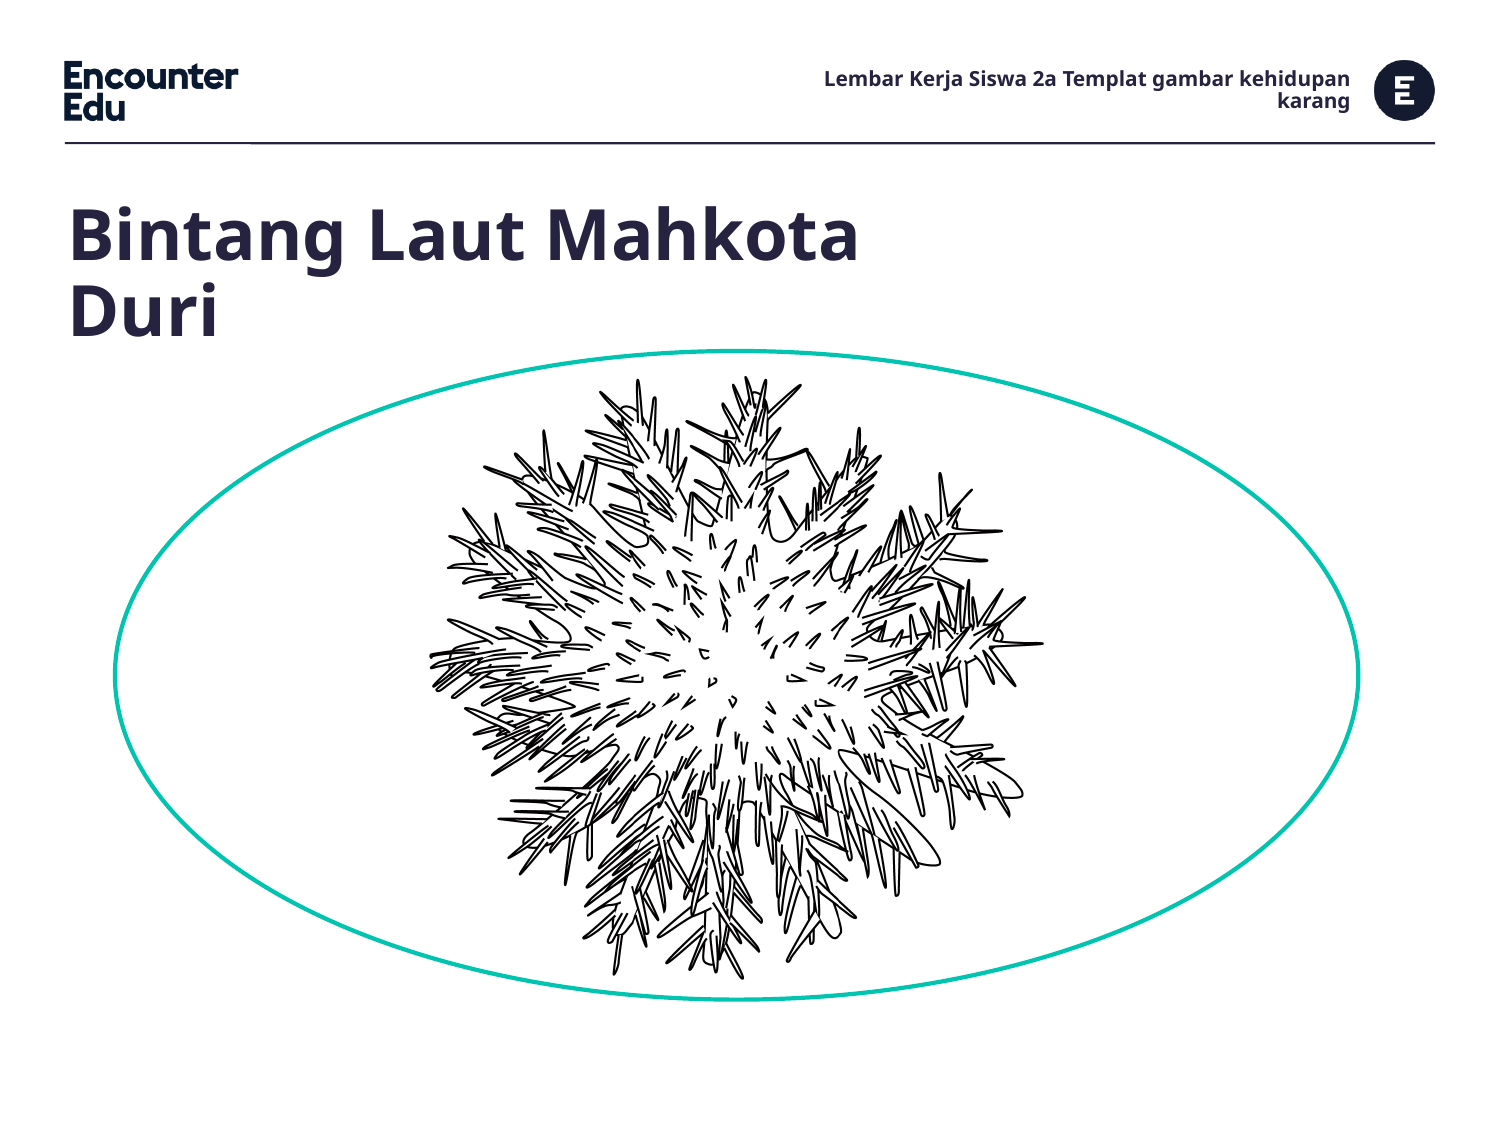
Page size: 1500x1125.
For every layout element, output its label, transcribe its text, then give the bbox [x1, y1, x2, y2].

picture [1372, 58, 1436, 122]
picture [60, 59, 243, 122]
list Bintang Laut Mahkota Duri [59, 191, 994, 394]
text_box [114, 394, 429, 958]
picture [429, 375, 1045, 981]
text_box [529, 981, 945, 1000]
text_box [1045, 393, 1359, 957]
title Lembar Kerja Siswa 2a Templat gambar kehidupan karang [749, 67, 1359, 114]
